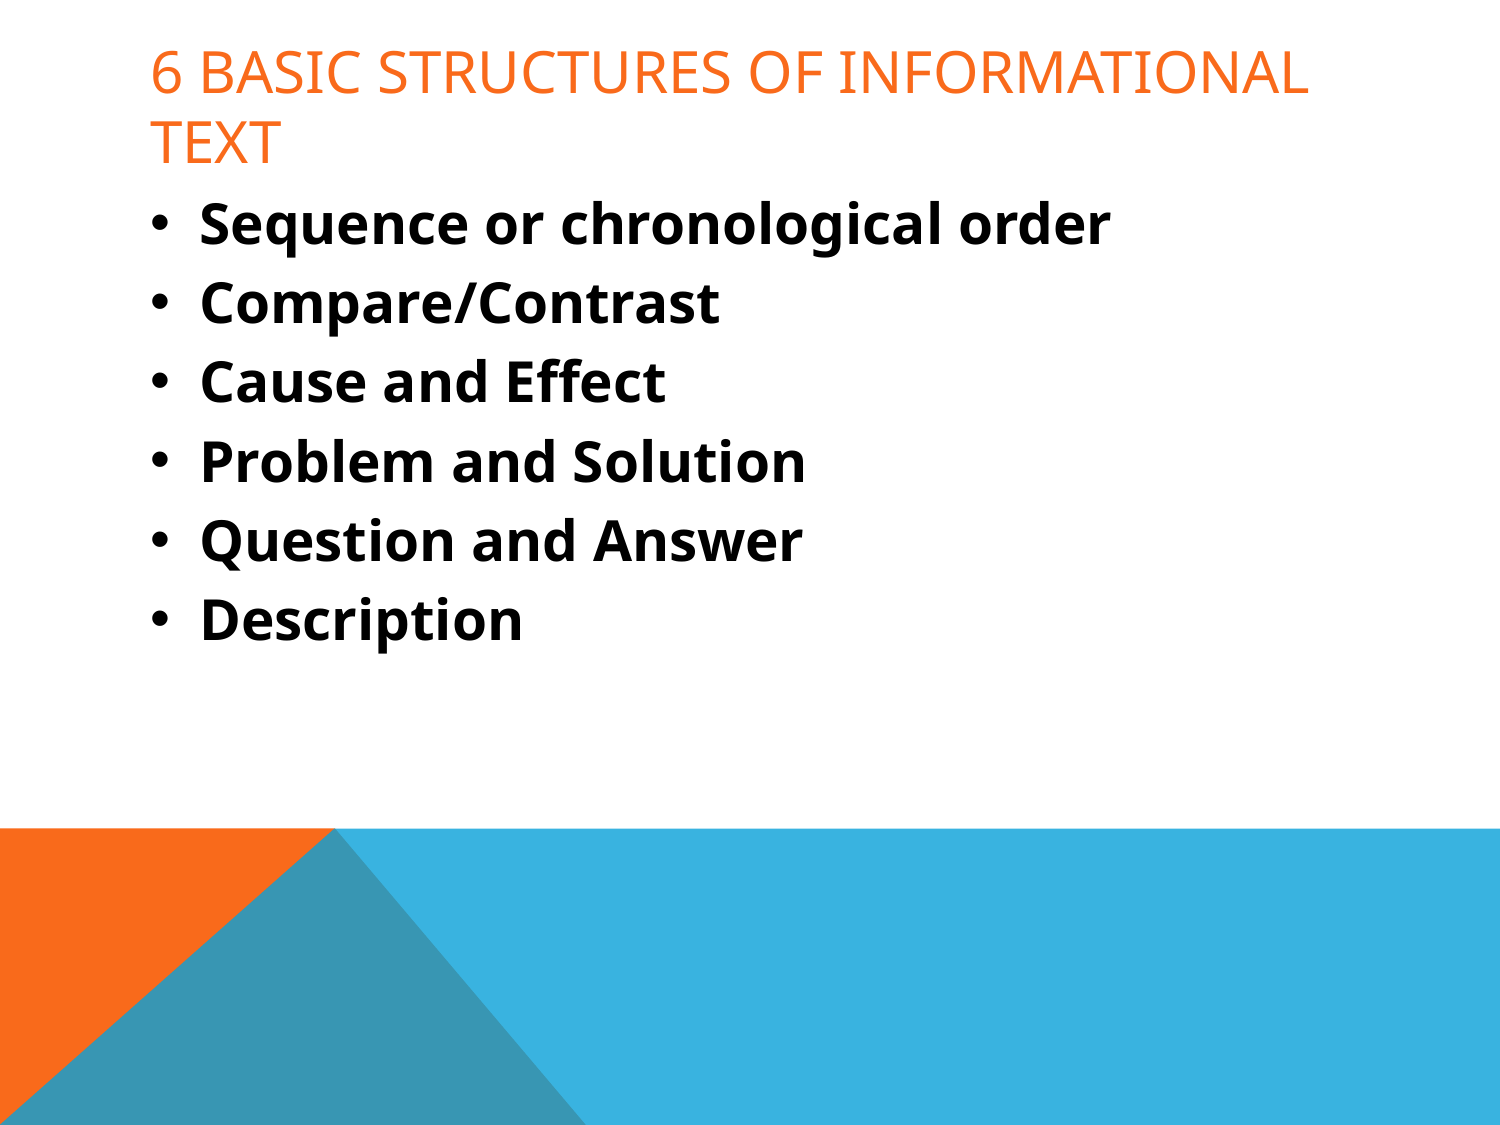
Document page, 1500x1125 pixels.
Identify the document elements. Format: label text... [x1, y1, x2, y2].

title 6 Basic structures of informational text [135, 60, 1369, 150]
list Sequence or chronological order Compare/Contrast Cause and Effect Problem and Solution Question and Answer Description [135, 180, 1313, 663]
